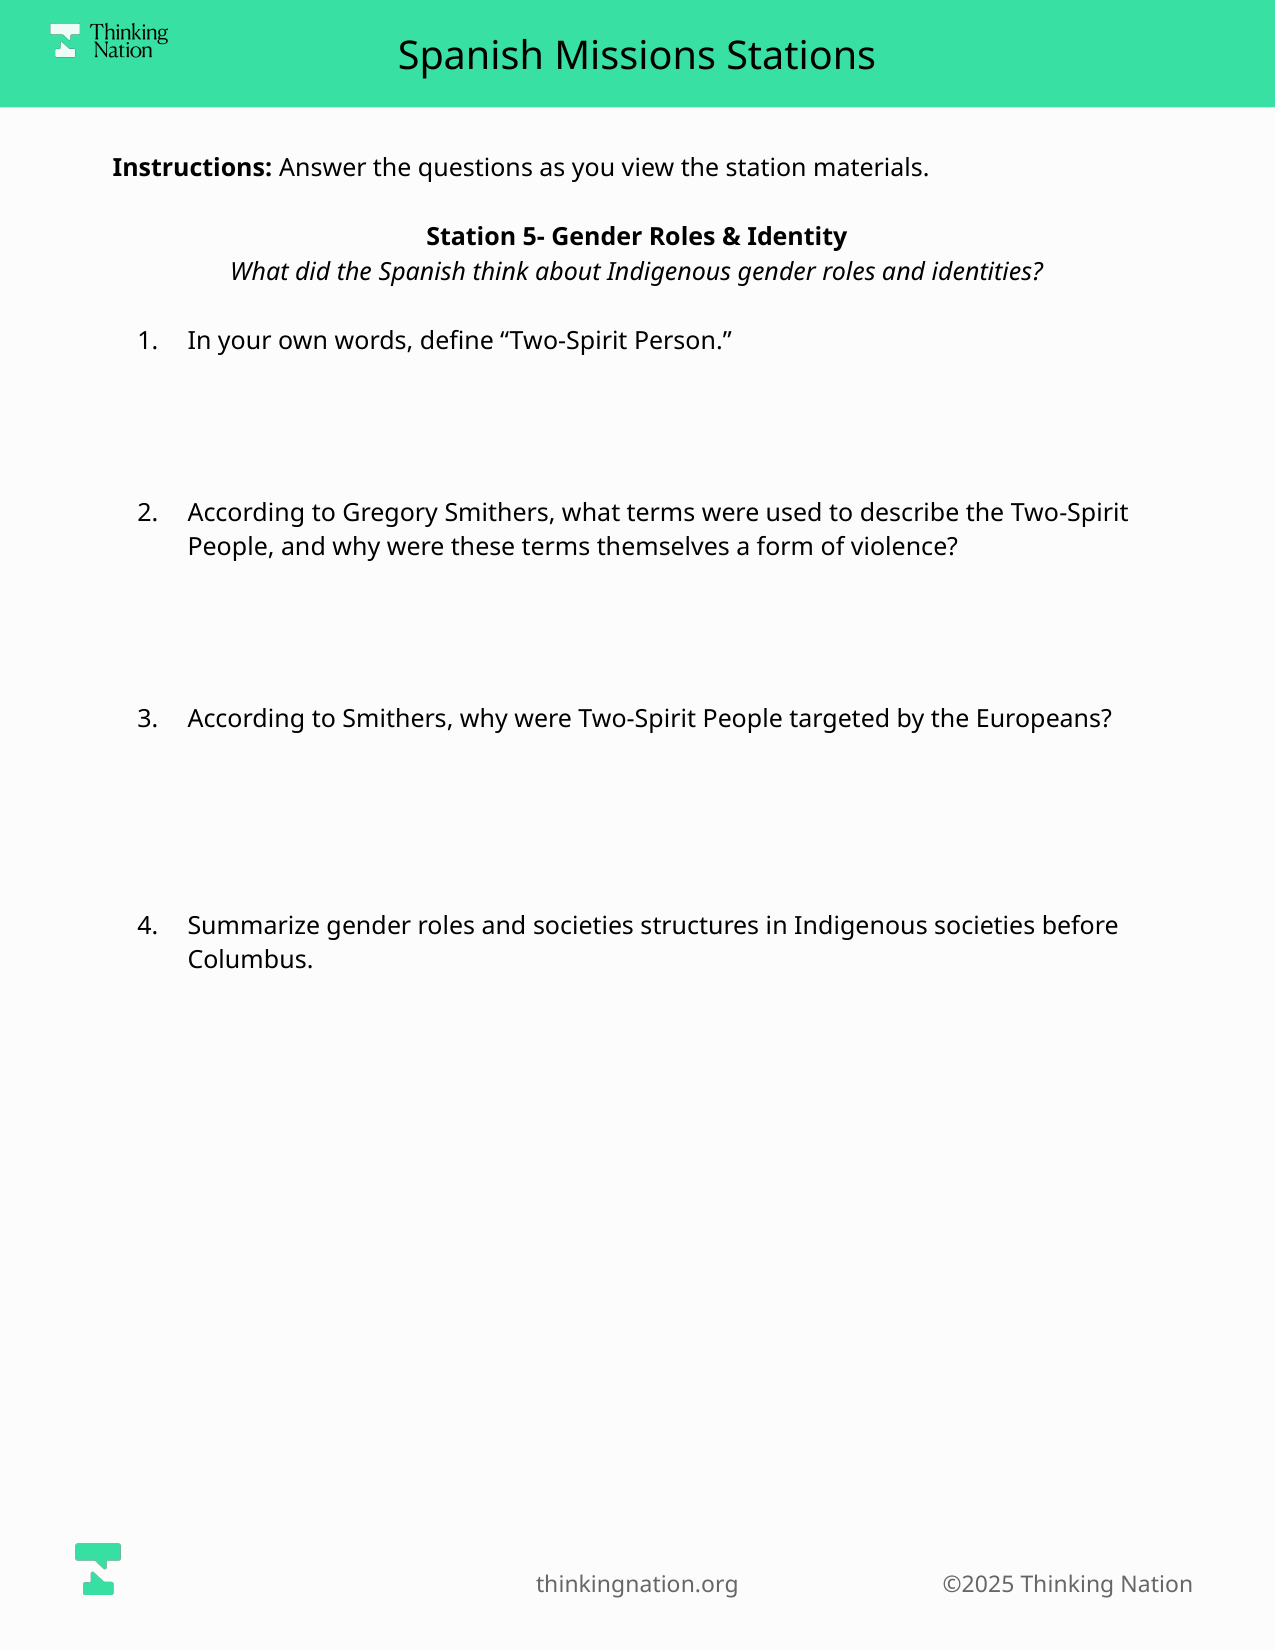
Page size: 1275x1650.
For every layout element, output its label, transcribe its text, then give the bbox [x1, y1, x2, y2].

picture [62, 1533, 134, 1605]
picture [36, 12, 172, 69]
text_box ©2025 Thinking Nation [907, 1553, 1210, 1605]
text_box thinkingnation.org [486, 1553, 789, 1605]
text_box Spanish Missions Stations [0, 0, 1275, 108]
text_box Instructions: Answer the questions as you view the station materials. Station 5- Gender Roles & Identity What did the Spanish think about Indigenous gender roles and identities? In your own words, define “Two-Spirit Person.” According to Gregory Smithers, what terms were used to describe the Two-Spirit People, and why were these terms themselves a form of violence? According to Smithers, why were Two-Spirit People targeted by the Europeans? Summarize gender roles and societies structures in Indigenous societies before Columbus. [97, 132, 1178, 989]
